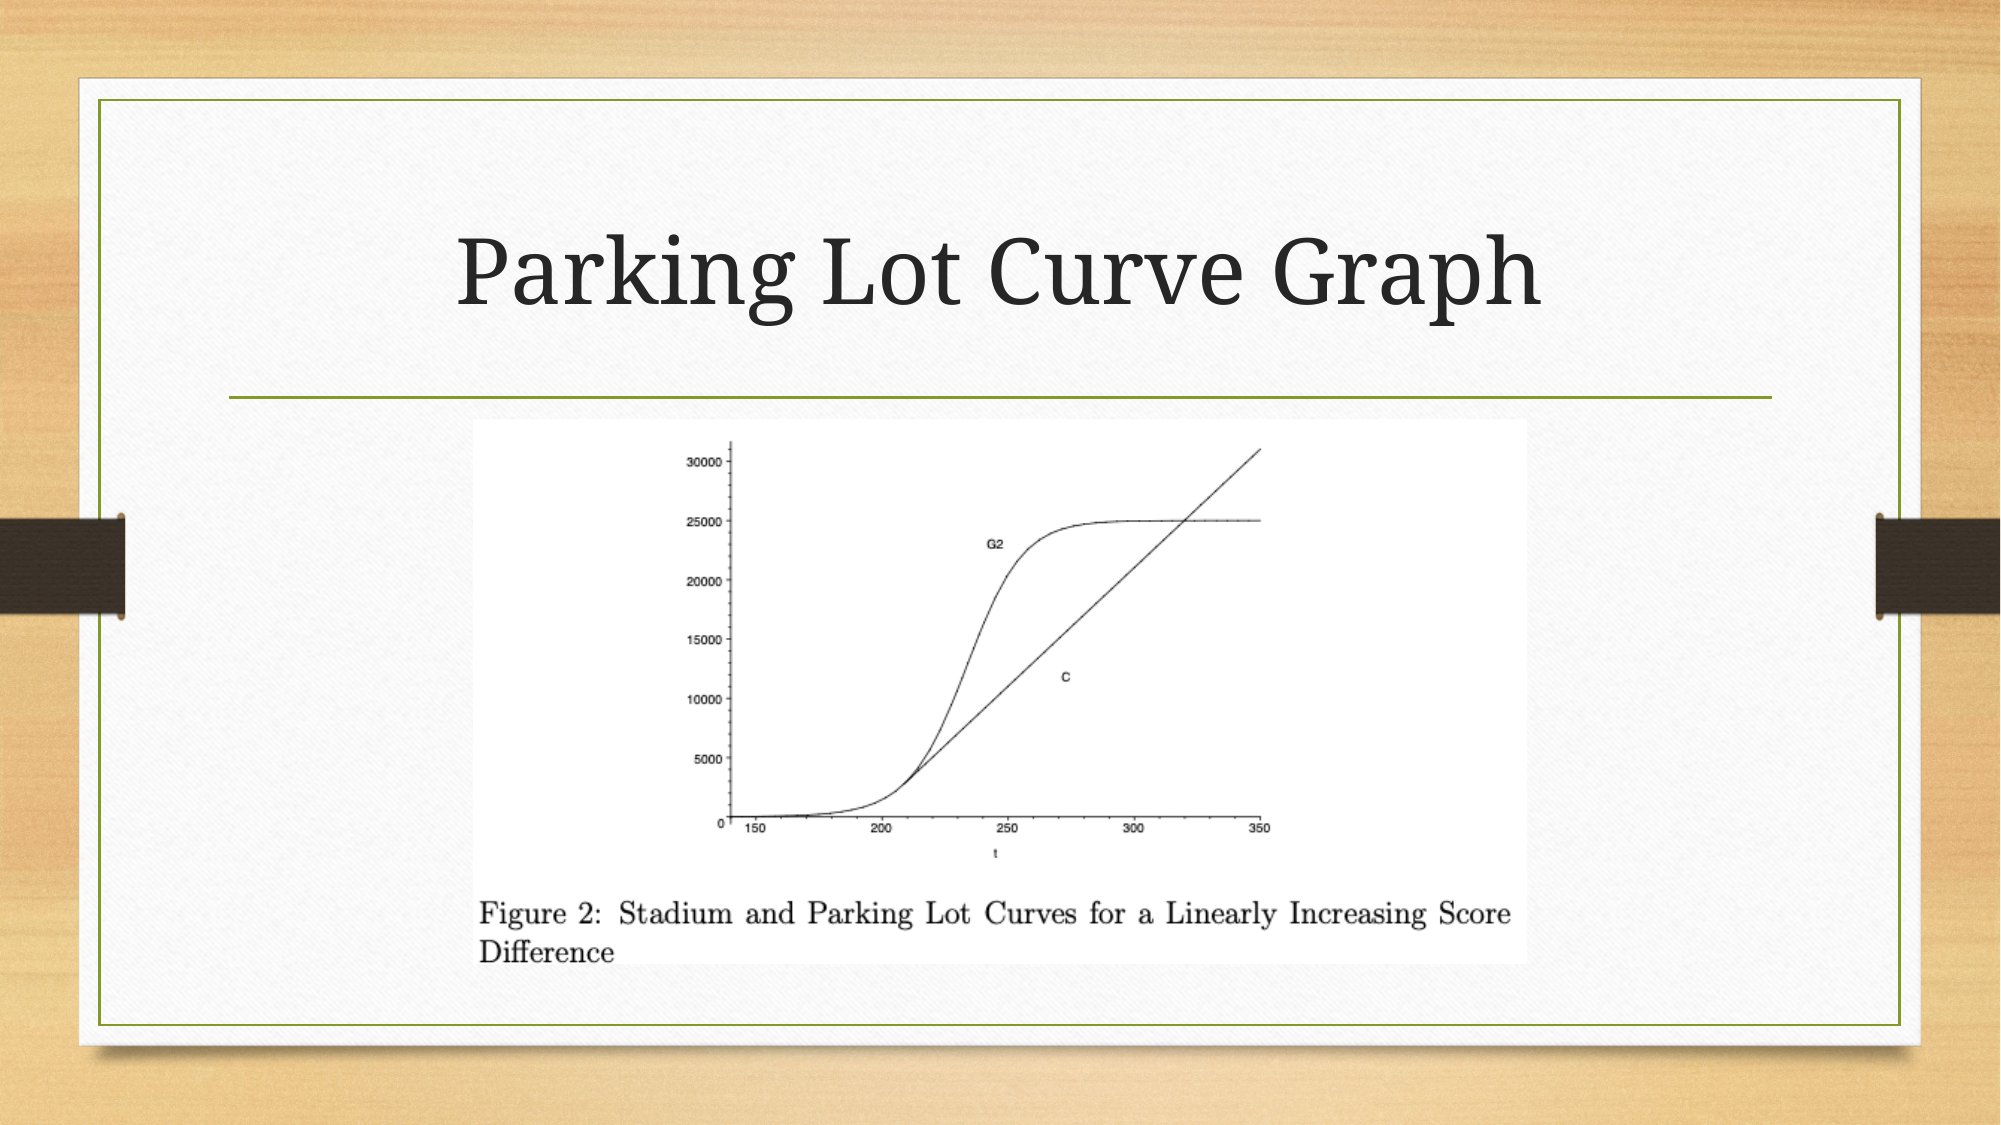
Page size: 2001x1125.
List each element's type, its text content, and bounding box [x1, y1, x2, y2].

picture [0, 0, 2001, 1125]
title Parking Lot Curve Graph [212, 161, 1788, 375]
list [473, 419, 1527, 964]
